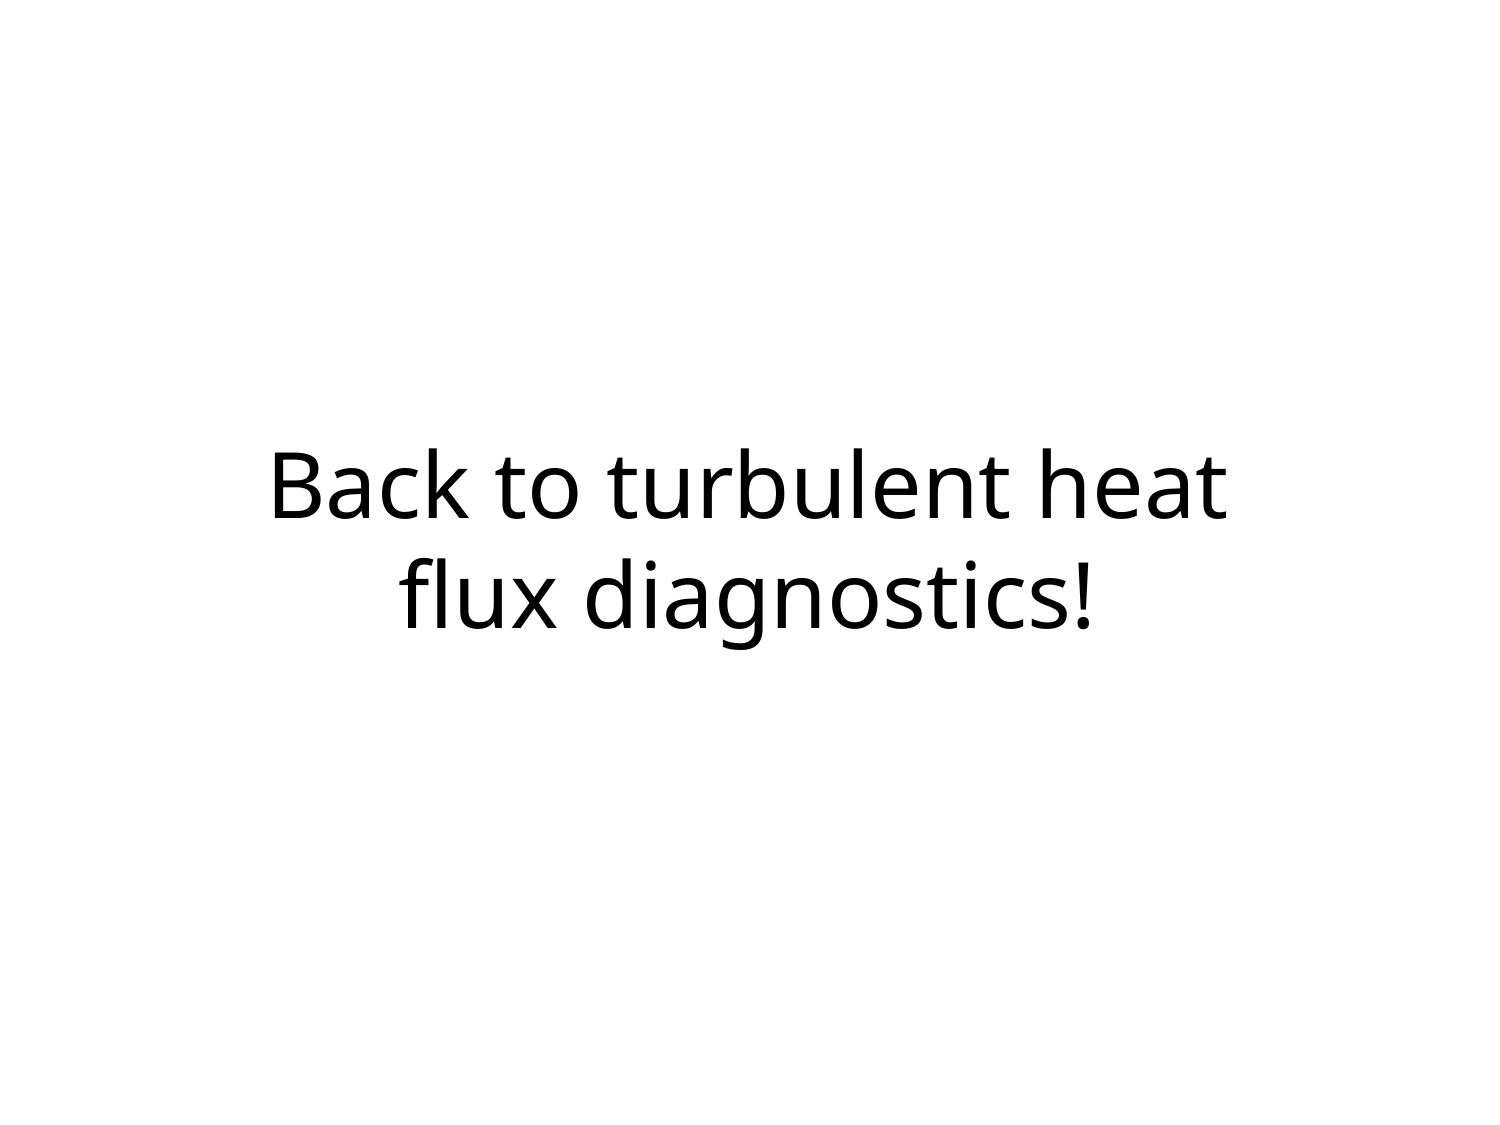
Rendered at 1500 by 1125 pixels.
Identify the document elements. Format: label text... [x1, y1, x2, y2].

text_box Back to turbulent heat flux diagnostics! [237, 419, 1258, 655]
